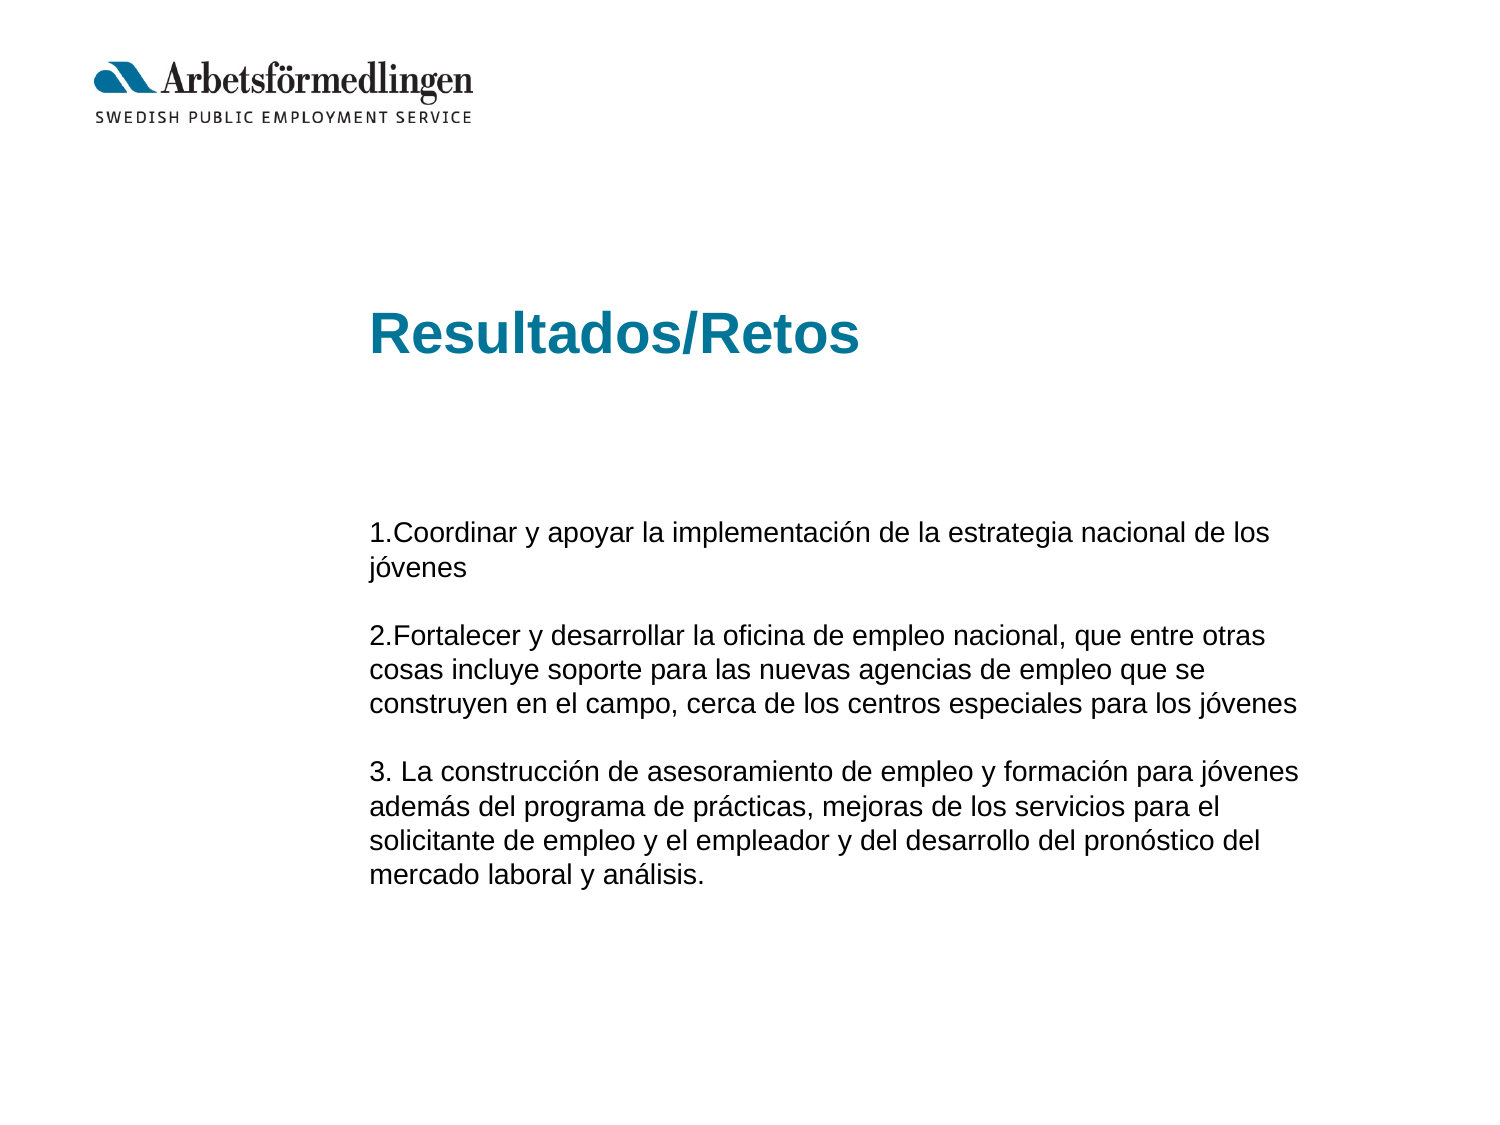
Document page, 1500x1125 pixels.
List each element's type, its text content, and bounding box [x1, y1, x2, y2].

title Resultados/Retos [369, 177, 1312, 365]
list 1.Coordinar y apoyar la implementación de la estrategia nacional de los jóvenes 2.Fortalecer y desarrollar la oficina de empleo nacional, que entre otras cosas incluye soporte para las nuevas agencias de empleo que se construyen en el campo, cerca de los centros especiales para los jóvenes 3. La construcción de asesoramiento de empleo y formación para jóvenes además del programa de prácticas, mejoras de los servicios para el solicitante de empleo y el empleador y del desarrollo del pronóstico del mercado laboral y análisis. [369, 446, 1312, 959]
picture [94, 61, 473, 123]
